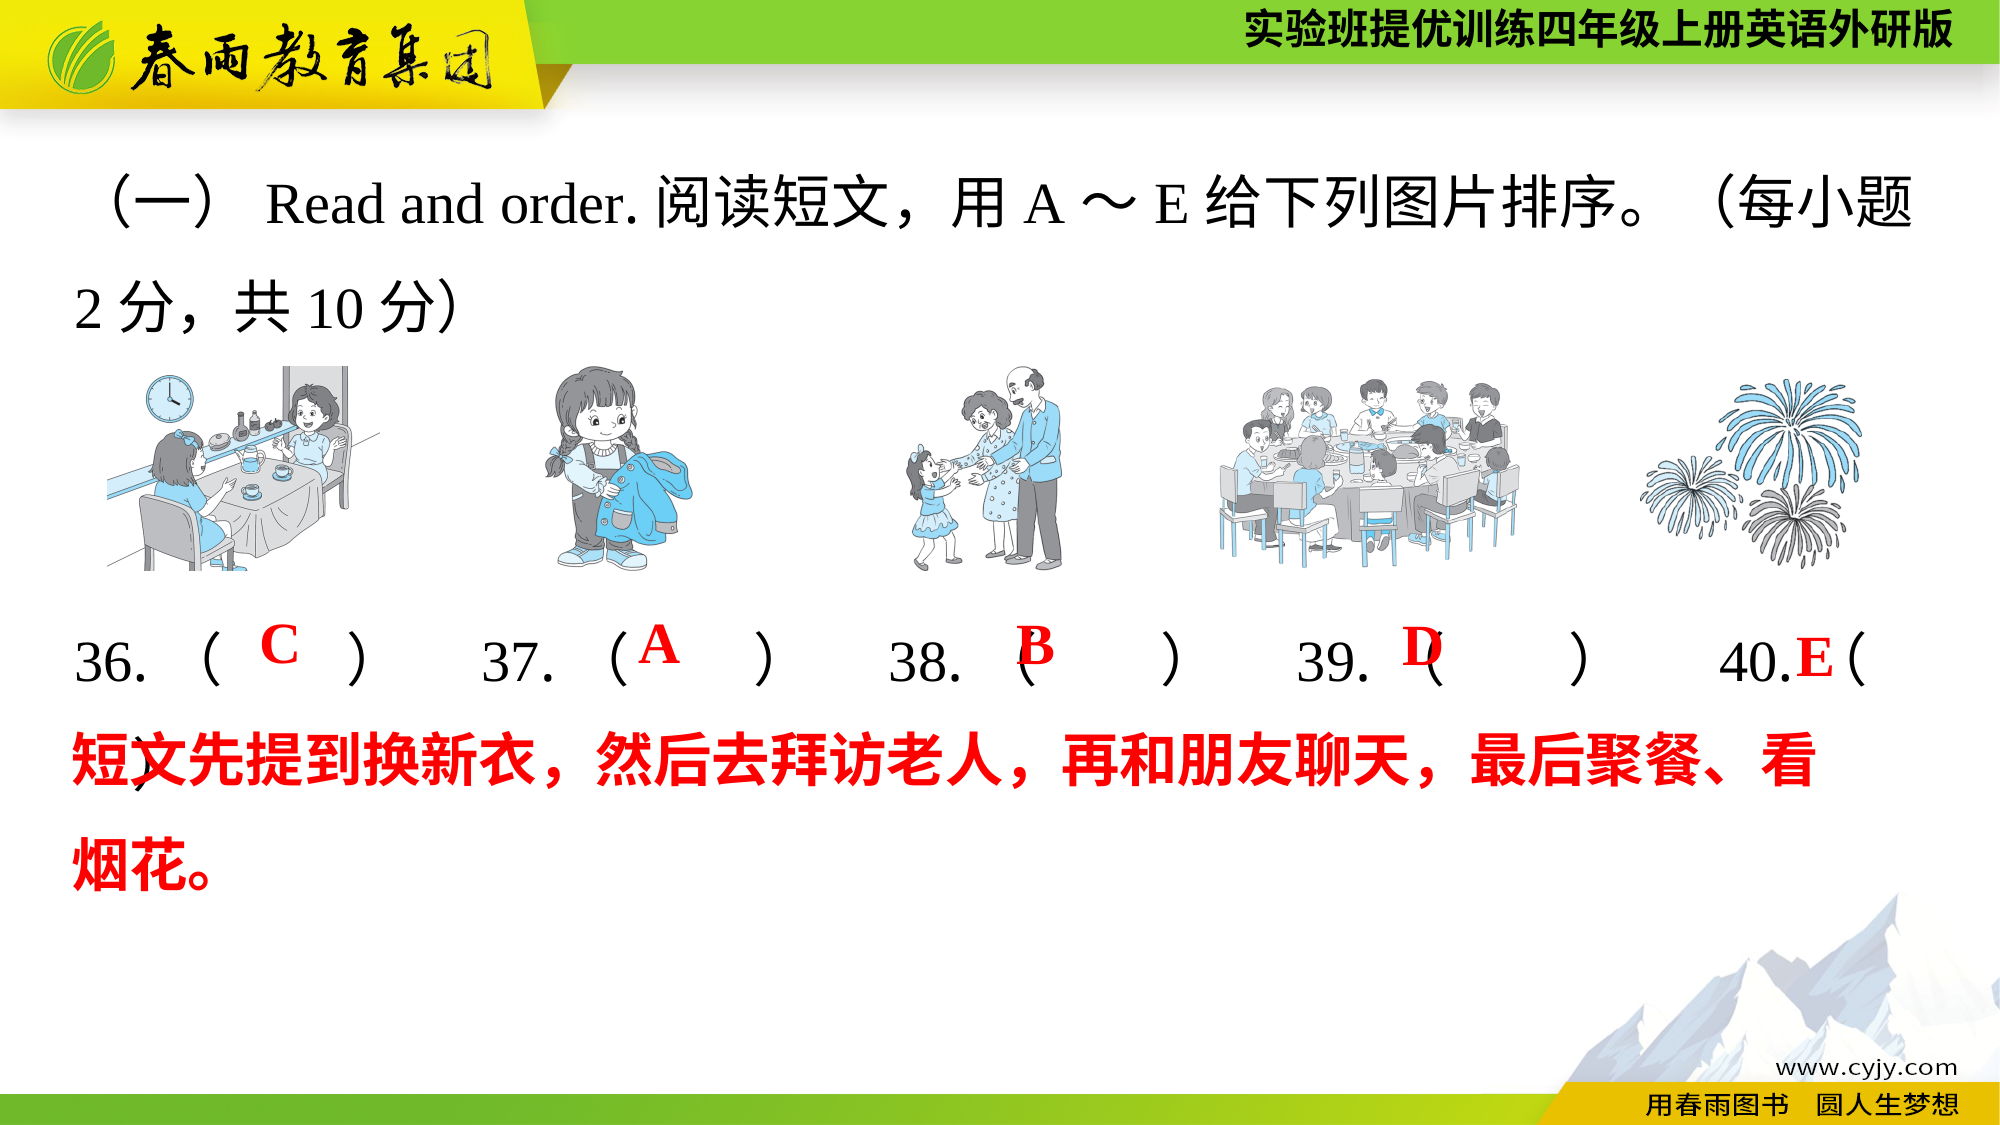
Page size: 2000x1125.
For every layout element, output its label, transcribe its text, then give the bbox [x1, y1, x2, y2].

text_box B [1001, 598, 1071, 680]
text_box D [1388, 599, 1460, 680]
text_box C [244, 597, 317, 680]
list （一）Read and order.阅读短文，用A～E给下列图片排序。（每小题2分，共10分） [59, 122, 1944, 337]
text_box 短文先提到换新衣，然后去拜访老人，再和朋友聊天，最后聚餐、看 烟花。 [56, 680, 1941, 906]
picture [0, 0, 2000, 1125]
text_box 36.（ ） 37.（ ） 38.（ ） 39.（ ） 40.（ ） [59, 580, 1781, 680]
text_box 36.（ ） 37.（ ） 38.（ ） 39.（ ） 40.（ ） [1850, 580, 1944, 806]
text_box A [623, 597, 696, 680]
text_box E [1781, 580, 1850, 680]
